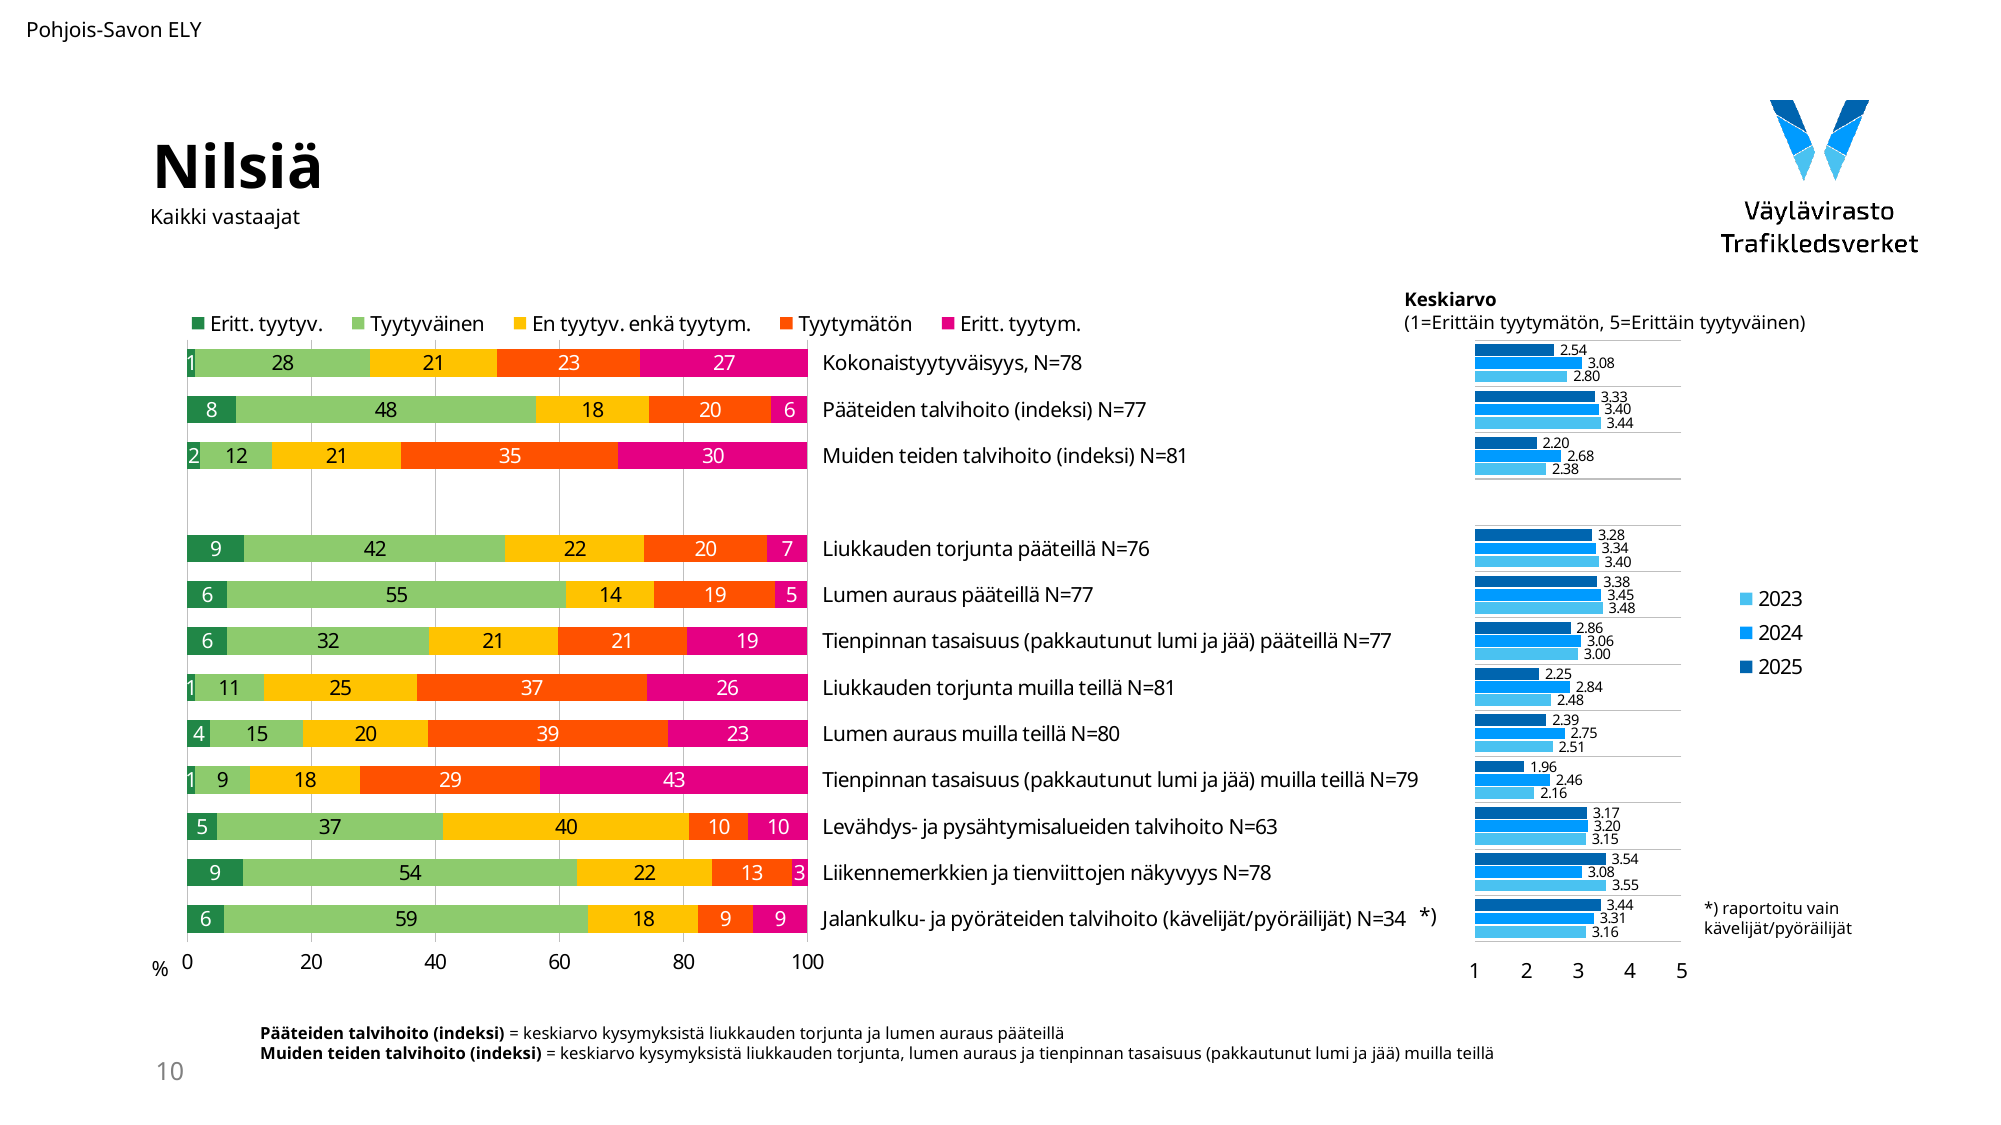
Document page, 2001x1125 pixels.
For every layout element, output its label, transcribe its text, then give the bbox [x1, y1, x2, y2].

text_box *) raportoitu vain kävelijät/pyöräilijät [1822, 890, 1868, 945]
text_box Pohjois-Savon ELY [11, 9, 217, 50]
text_box Keskiarvo (1=Erittäin tyytymätön, 5=Erittäin tyytyväinen) [1389, 280, 1826, 341]
text_box Pääteiden talvihoito (indeksi) = keskiarvo kysymyksistä liukkauden torjunta ja lumen auraus pääteillä Muiden teiden talvihoito (indeksi) = keskiarvo kysymyksistä liukkauden torjunta, lumen auraus ja tienpinnan tasaisuus (pakkautunut lumi ja jää) muilla teillä [245, 1015, 1520, 1094]
text_box % [136, 948, 184, 989]
picture [1682, 62, 1958, 292]
text_box Kaikki vastaajat [135, 196, 315, 237]
footer [0, 1042, 675, 1103]
chart [168, 281, 1822, 985]
title Nilsiä [137, 59, 1555, 278]
